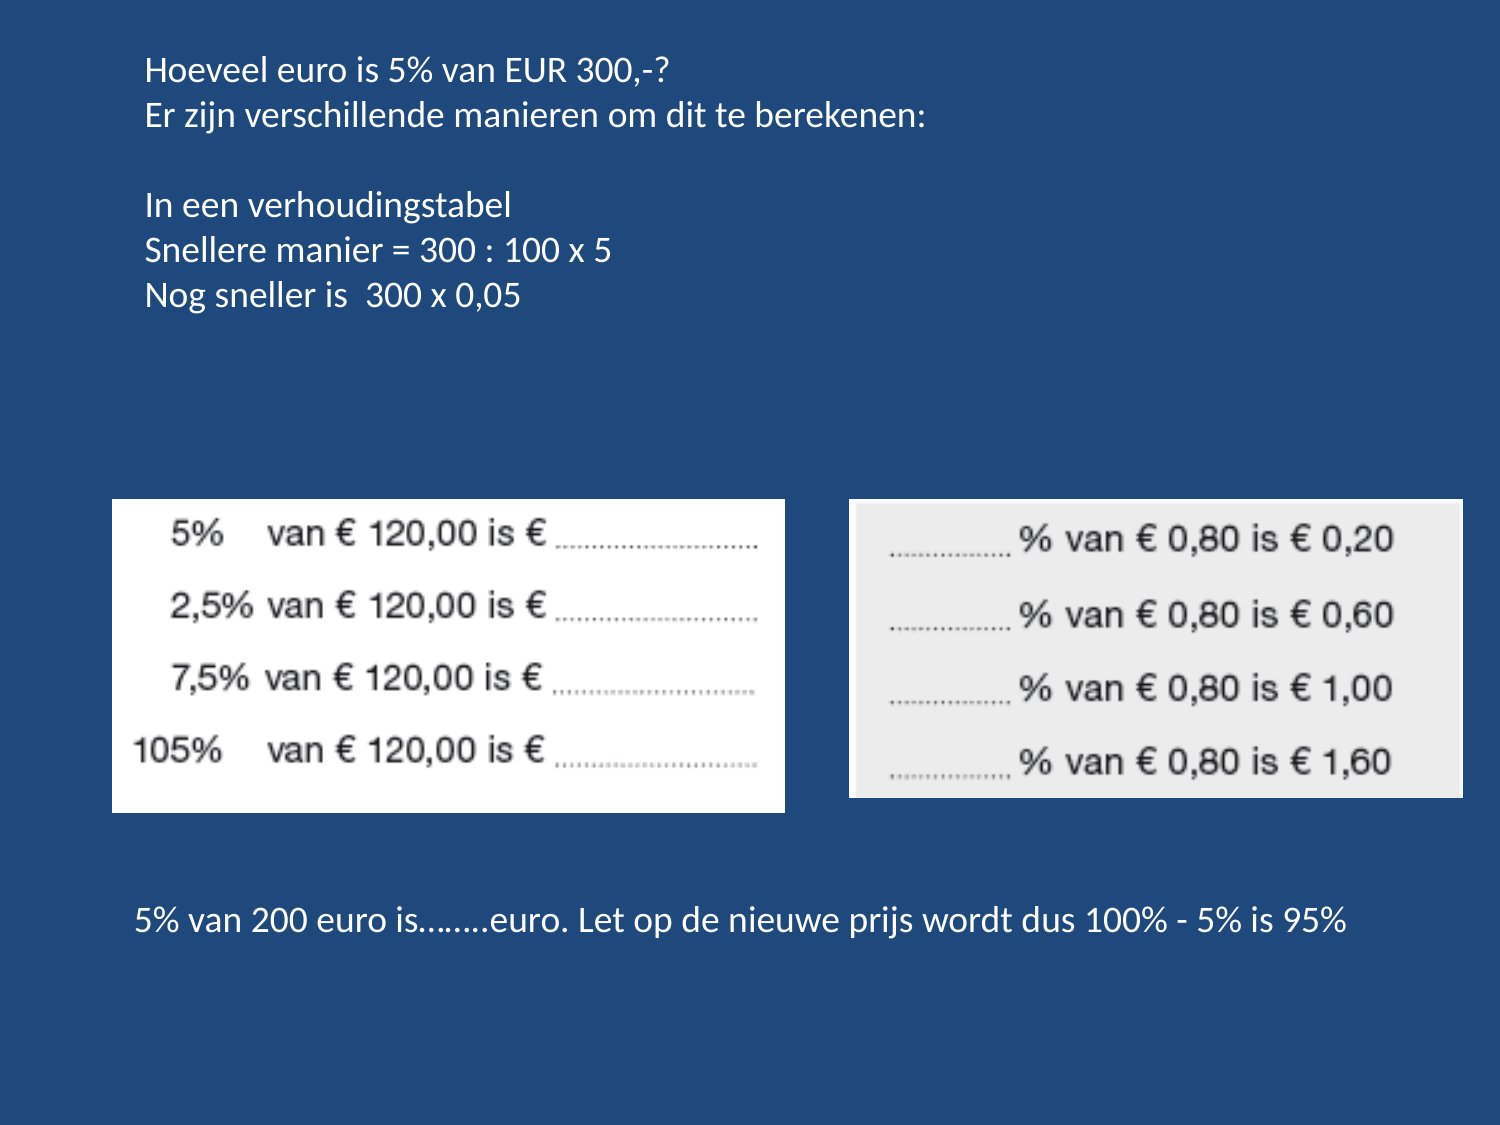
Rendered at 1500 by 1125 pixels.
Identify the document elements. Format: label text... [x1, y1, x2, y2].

picture [849, 499, 1463, 798]
text_box 5% van 200 euro is……..euro. Let op de nieuwe prijs wordt dus 100% - 5% is 95% [119, 887, 1364, 948]
picture [112, 499, 785, 813]
text_box Hoeveel euro is 5% van EUR 300,-? Er zijn verschillende manieren om dit te berekenen: In een verhoudingstabel Snellere manier = 300 : 100 x 5 Nog sneller is 300 x 0,05 [129, 37, 943, 323]
